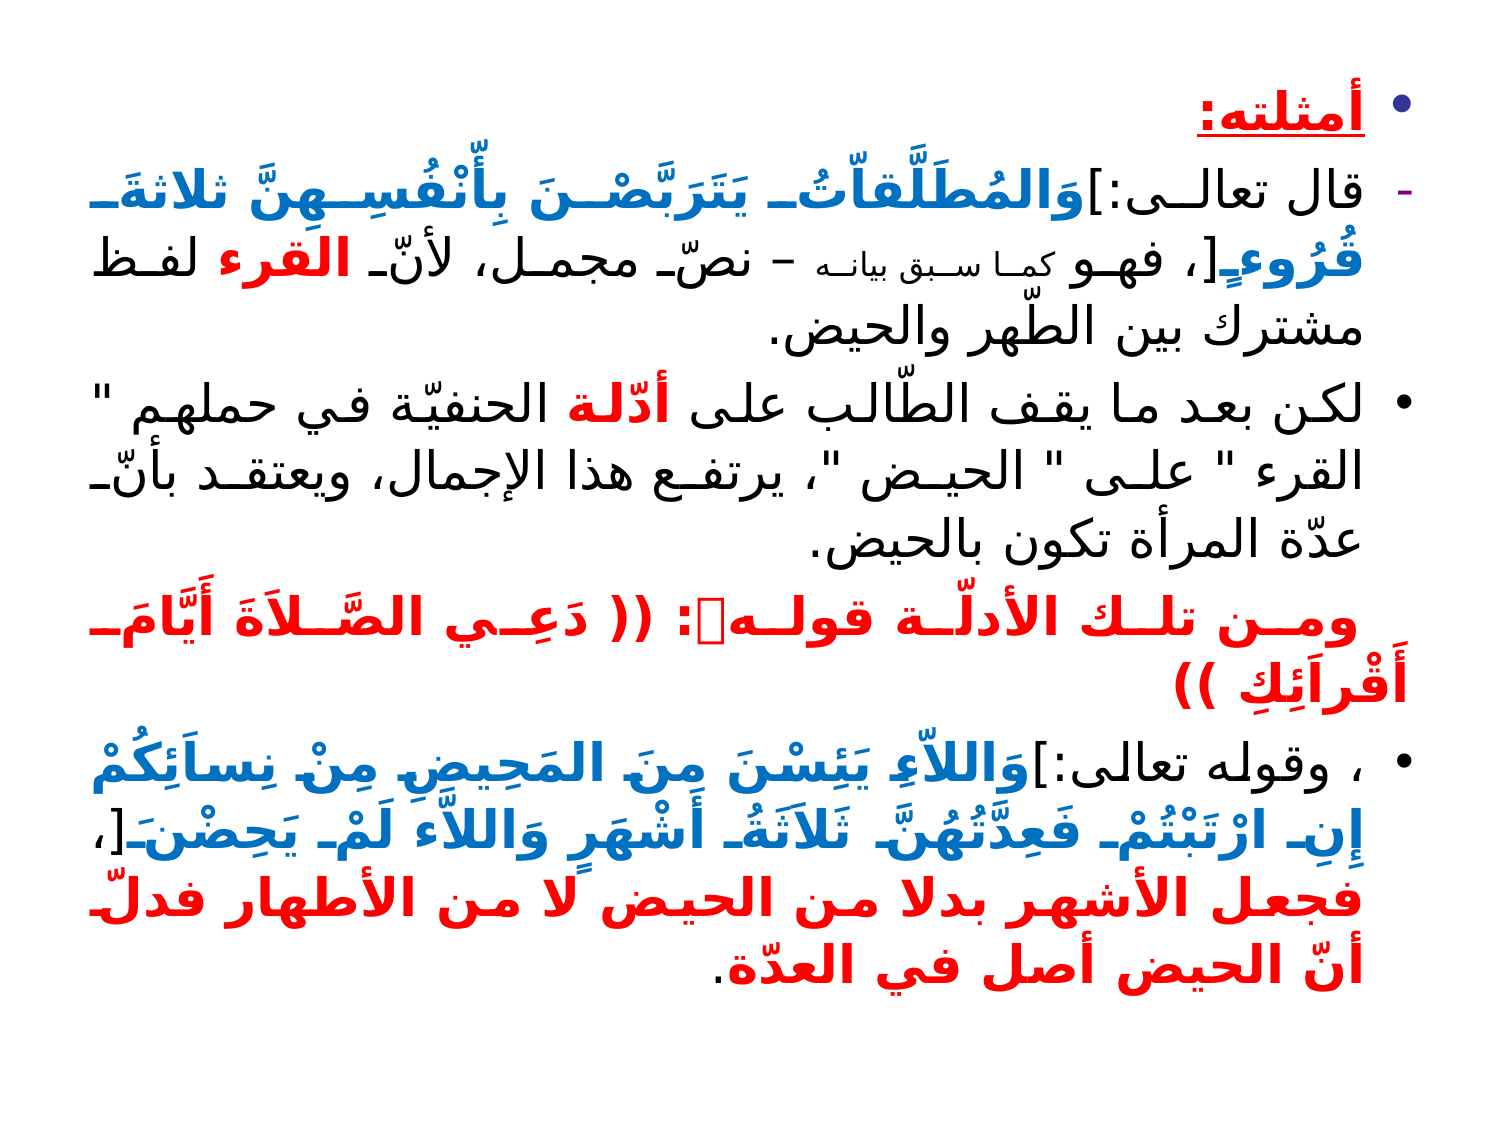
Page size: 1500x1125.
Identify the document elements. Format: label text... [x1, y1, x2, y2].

list أمثلته: قال تعالى:]وَالمُطَلَّقاّتُ يَتَرَبَّصْنَ بِأّنْفُسِهِنَّ ثلاثةَ قُرُوءٍ[، فهو كما سبق بيانه – نصّ مجمل، لأنّ القرء لفظ مشترك بين الطّهر والحيض. لكن بعد ما يقف الطّالب على أدّلة الحنفيّة في حملهم " القرء " على " الحيض "، يرتفع هذا الإجمال، ويعتقد بأنّ عدّة المرأة تكون بالحيض. ومن تلك الأدلّة قوله: (( دَعِي الصَّلاَةَ أَيَّامَ أَقْراَئِكِ )) ، وقوله تعالى:]وَاللاّءِ يَئِسْنَ منَ المَحِيضِ مِنْ نِساَئِكُمْ إِنِ ارْتَبْتُمْ فَعِدَّتُهُنَّ ثَلاَثَةُ أَشْهَرٍ وَاللاَّء لَمْ يَحِضْنَ[، فجعل الأشهر بدلا من الحيض لا من الأطهار فدلّ أنّ الحيض أصل في العدّة. [75, 66, 1425, 1005]
